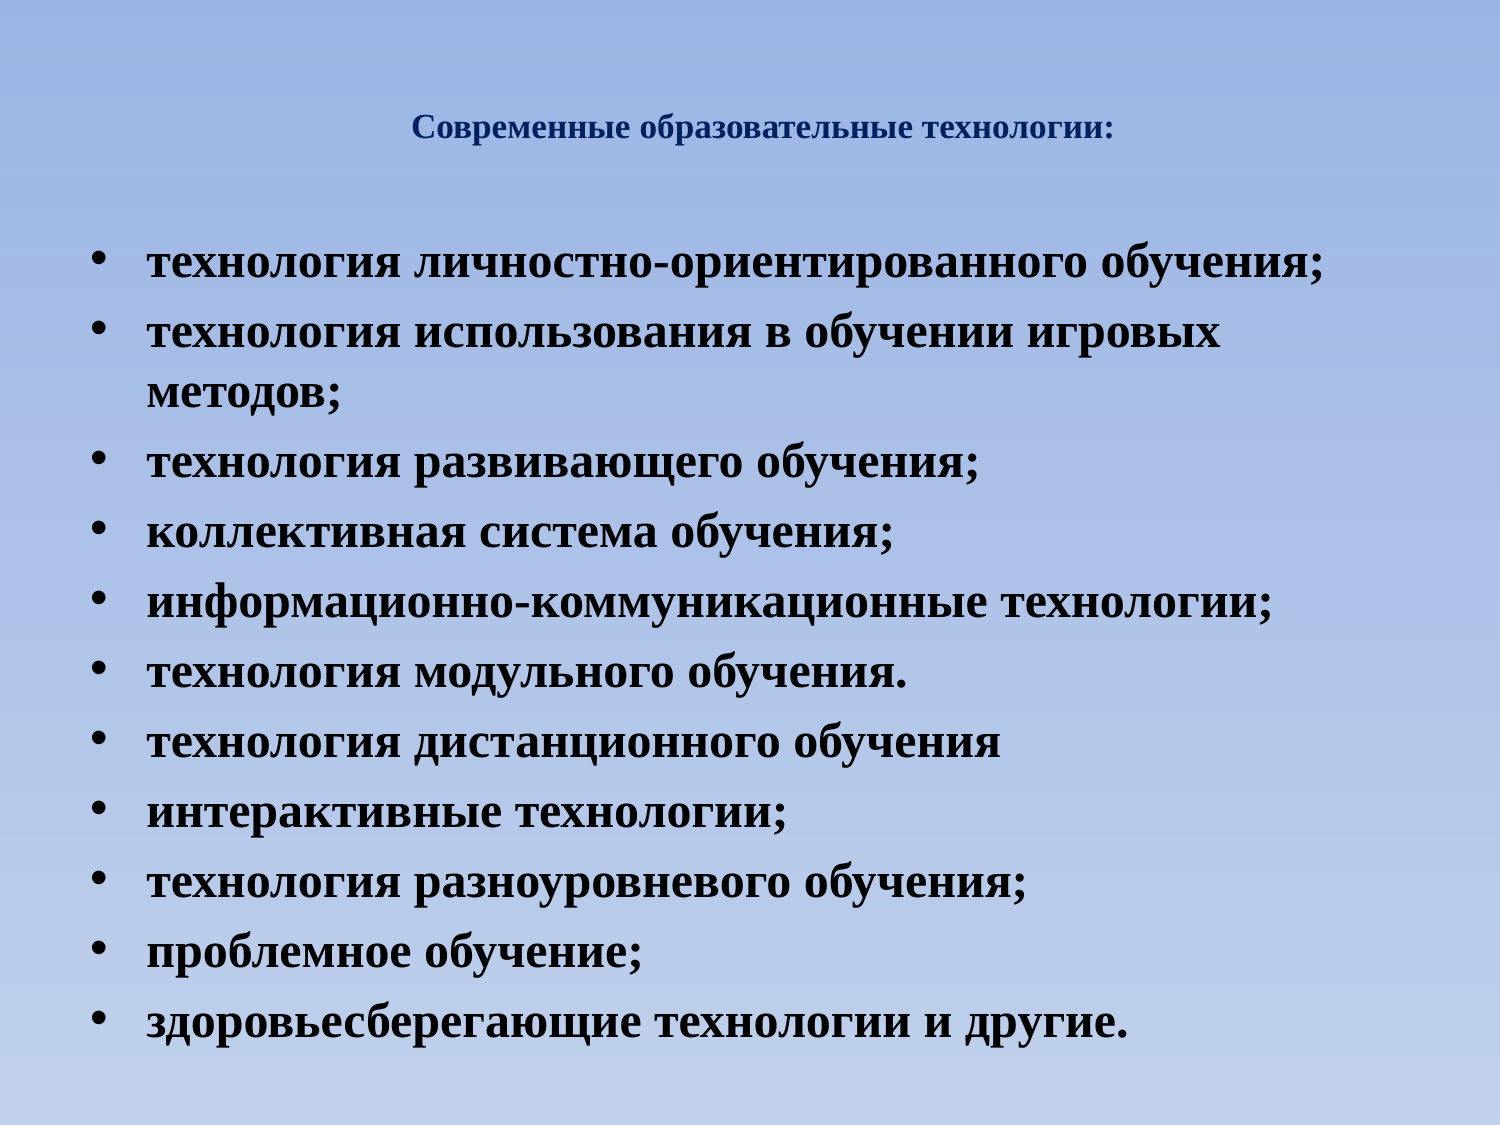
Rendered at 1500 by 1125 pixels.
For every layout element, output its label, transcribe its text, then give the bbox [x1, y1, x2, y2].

title Современные образовательные технологии: [88, 42, 1439, 197]
list технология личностно-ориентированного обучения; технология использования в обучении игровых методов; технология развивающего обучения; коллективная система обучения; информационно-коммуникационные технологии; технология модульного обучения. технология дистанционного обучения интерактивные технологии; технология разноуровневого обучения; проблемное обучение; здоровьесберегающие технологии и другие. [75, 219, 1425, 1005]
